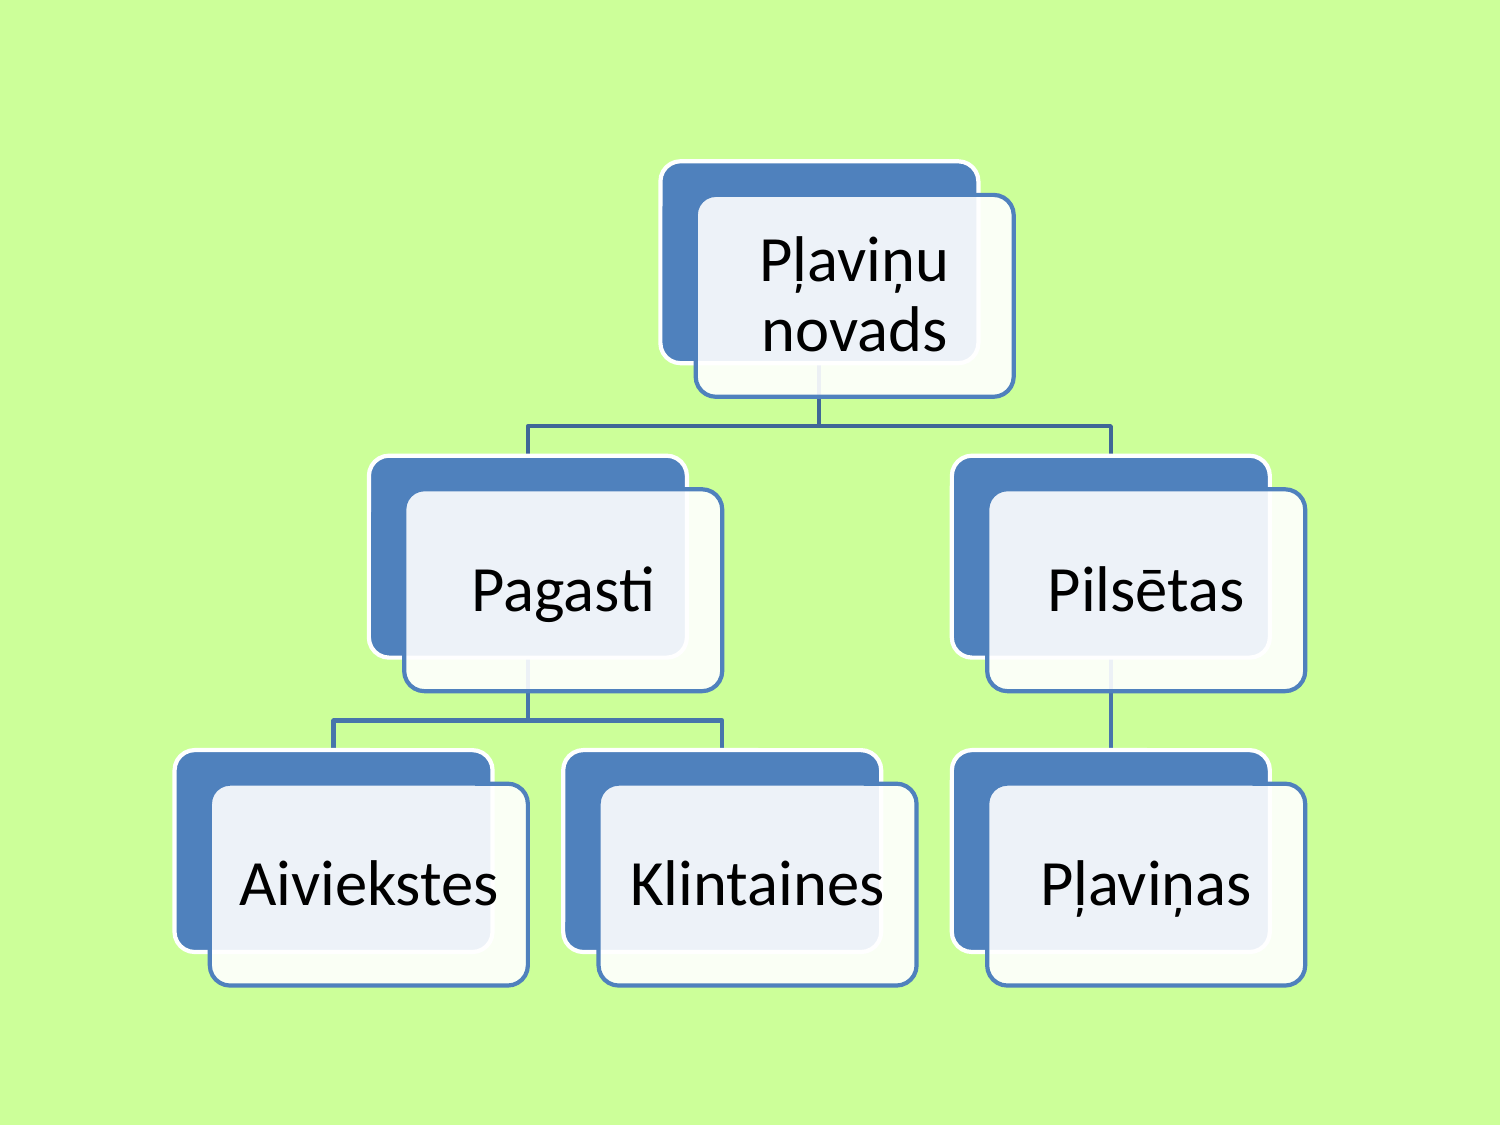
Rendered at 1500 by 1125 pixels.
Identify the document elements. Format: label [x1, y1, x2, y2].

list [64, 160, 1416, 987]
